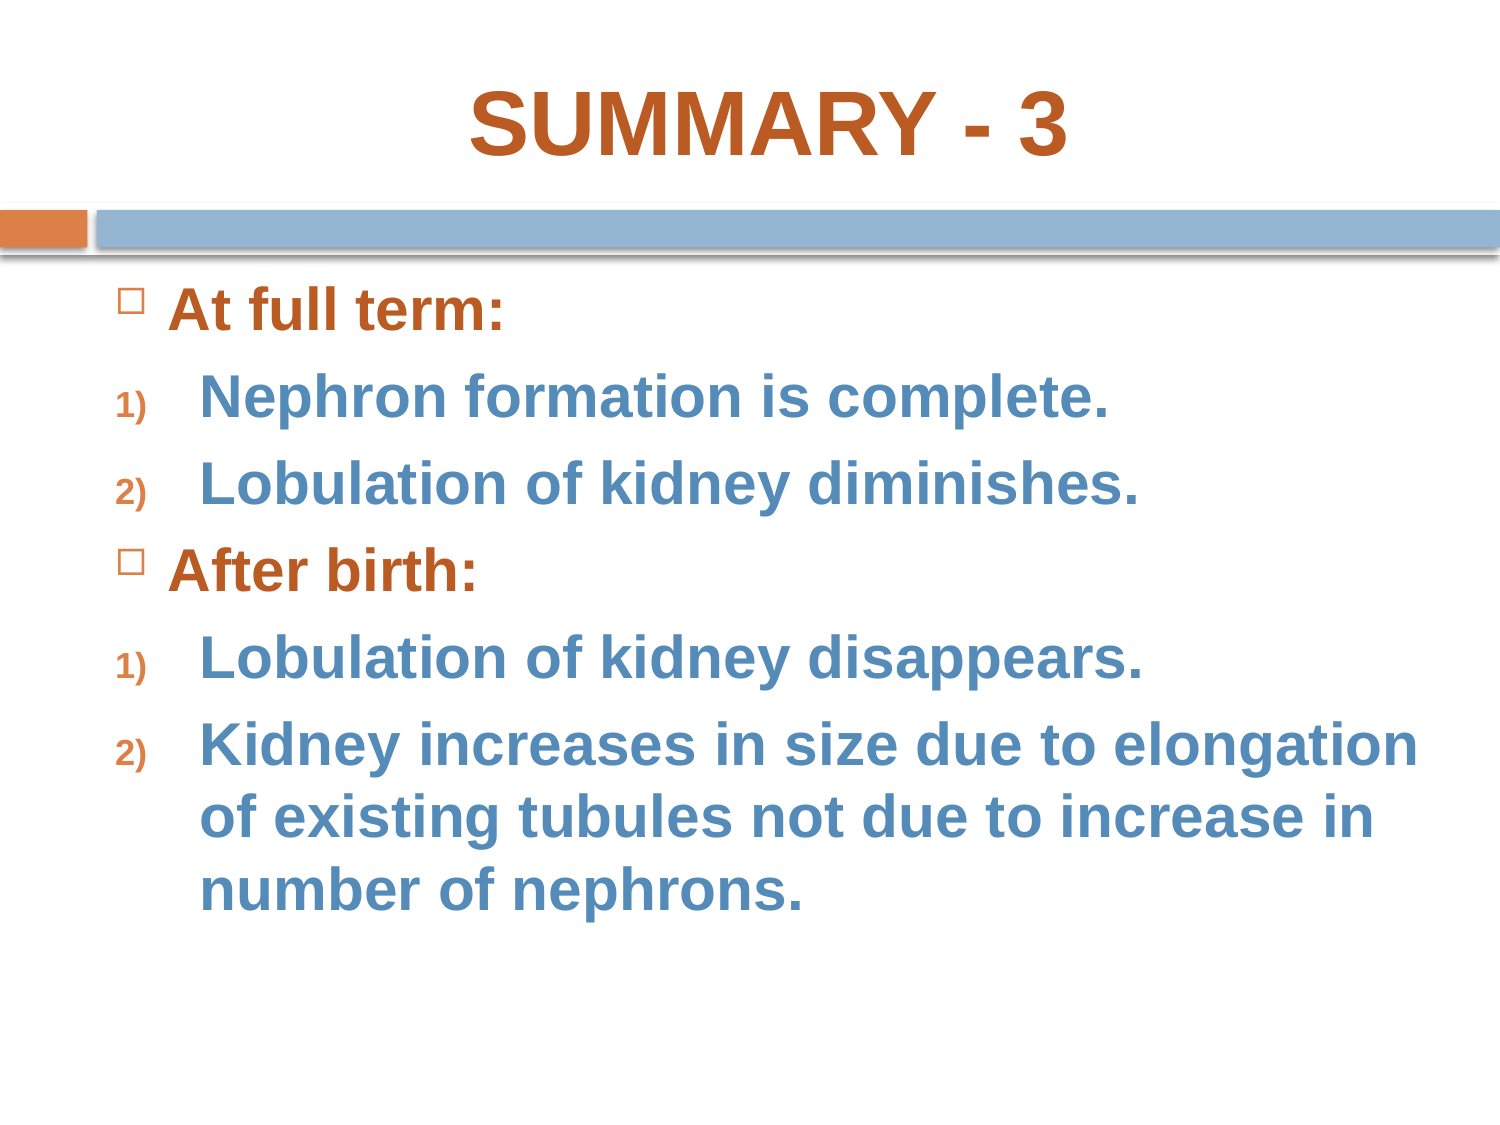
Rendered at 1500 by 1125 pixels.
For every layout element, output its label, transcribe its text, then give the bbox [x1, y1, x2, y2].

title SUMMARY - 3 [100, 37, 1438, 200]
list At full term: Nephron formation is complete. Lobulation of kidney diminishes. After birth: Lobulation of kidney disappears. Kidney increases in size due to elongation of existing tubules not due to increase in number of nephrons. [100, 262, 1438, 1000]
